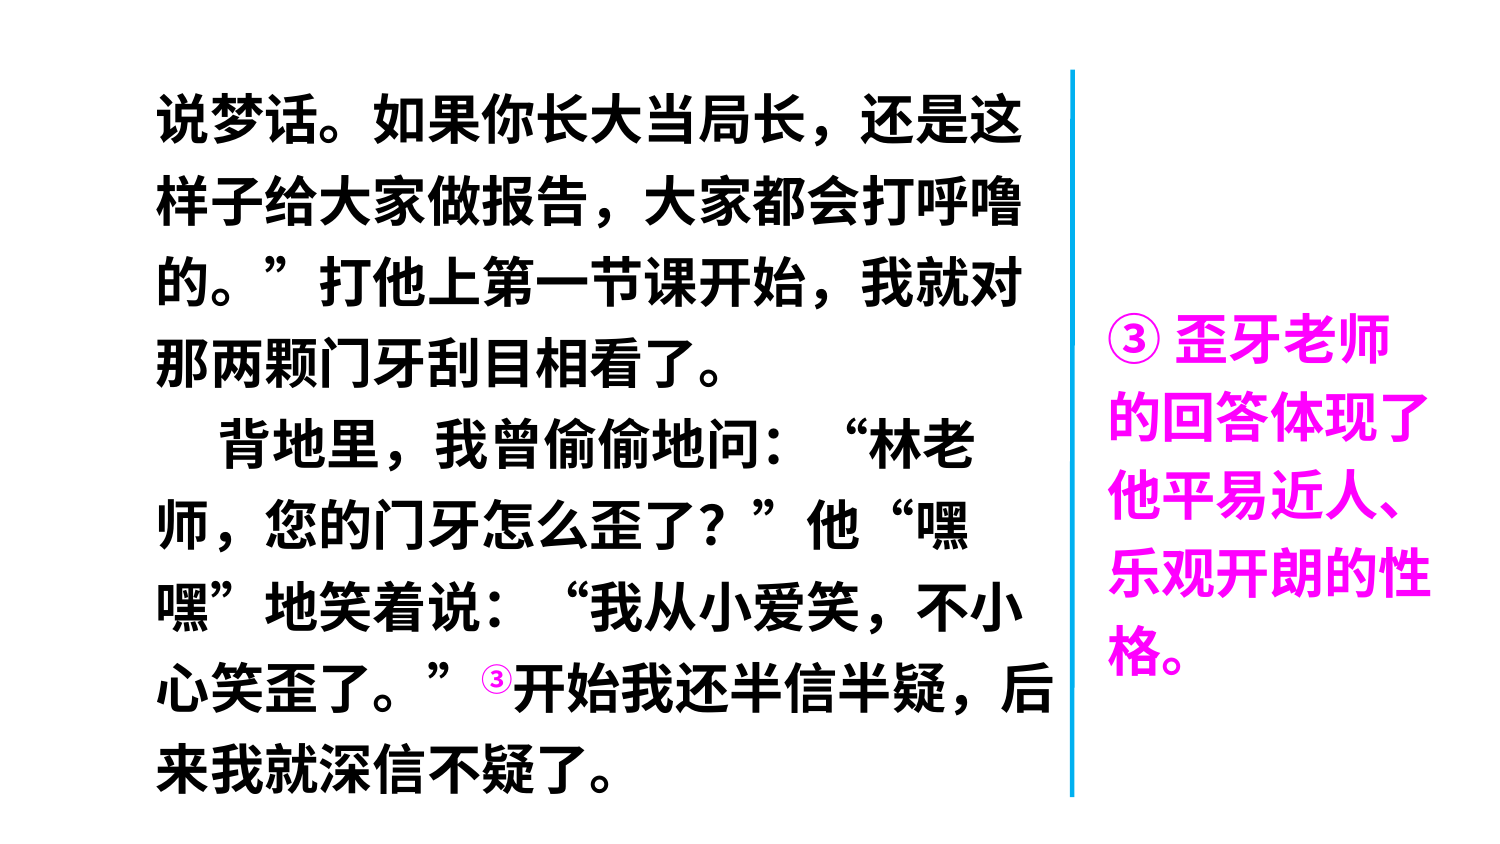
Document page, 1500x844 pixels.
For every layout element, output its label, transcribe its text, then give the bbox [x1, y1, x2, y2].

text_box 说梦话。如果你长大当局长，还是这样子给大家做报告，大家都会打呼噜的。”打他上第一节课开始，我就对那两颗门牙刮目相看了。 背地里，我曾偷偷地问：“林老师，您的门牙怎么歪了？”他“嘿嘿”地笑着说：“我从小爱笑，不小心笑歪了。”③开始我还半信半疑，后来我就深信不疑了。 [141, 62, 1074, 808]
text_box ③歪牙老师的回答体现了他平易近人、乐观开朗的性格。 [1092, 284, 1459, 690]
